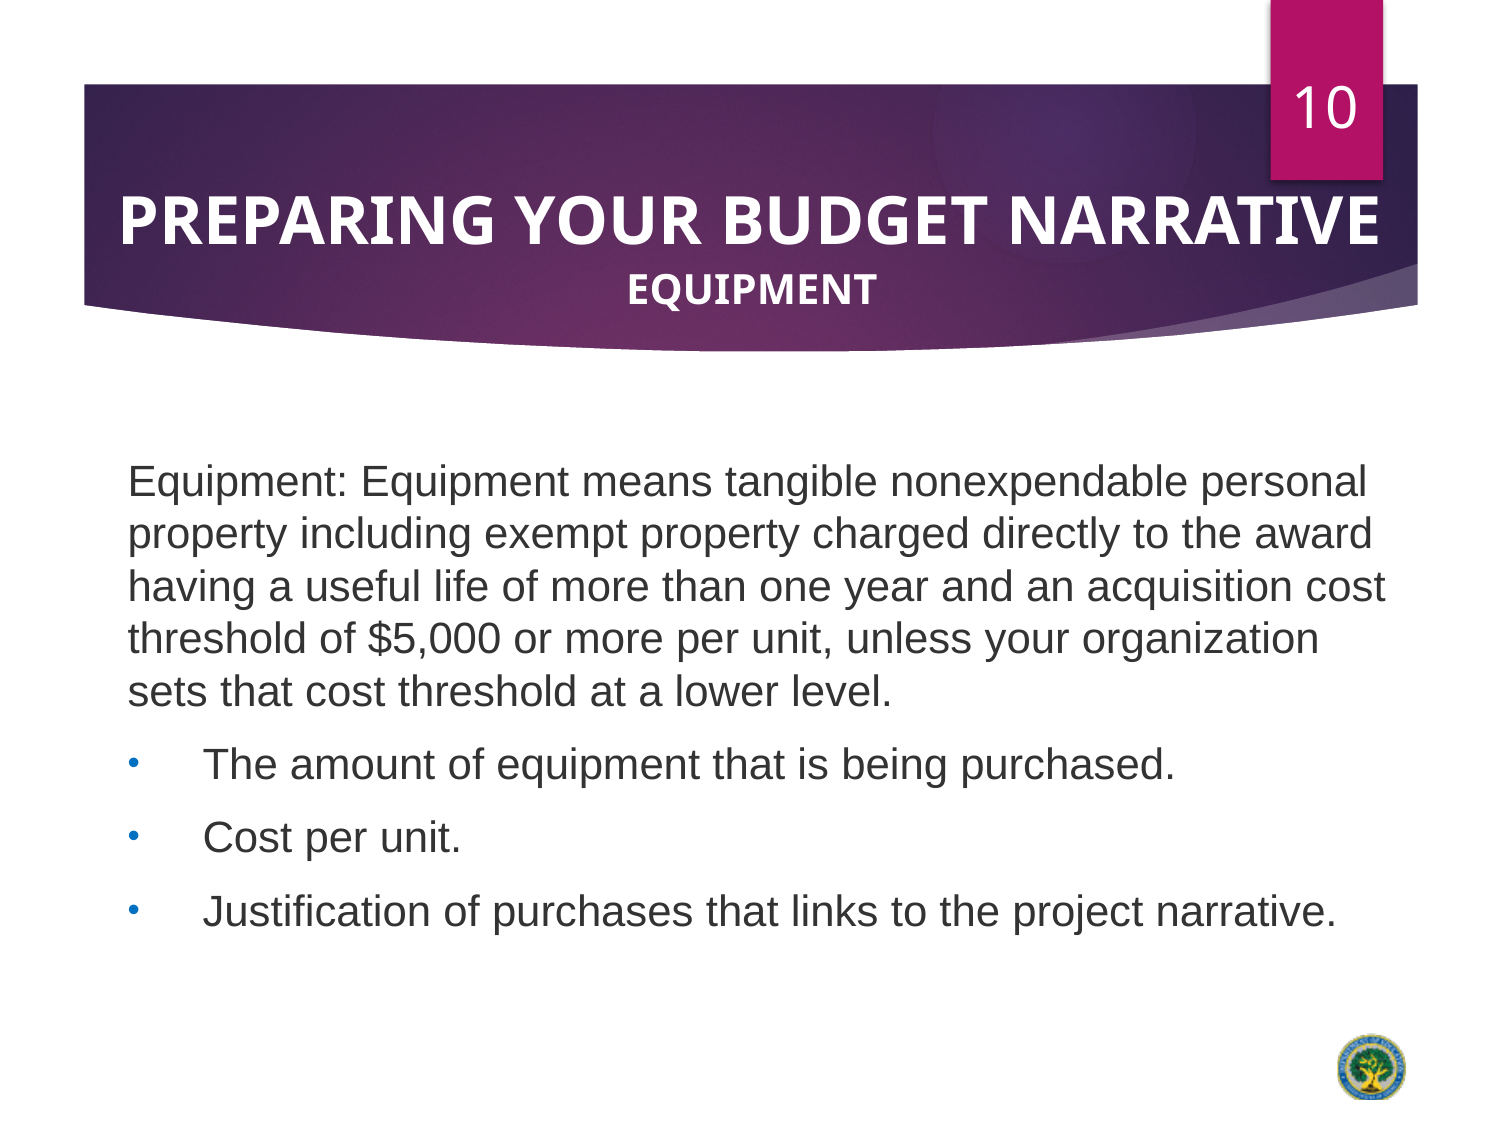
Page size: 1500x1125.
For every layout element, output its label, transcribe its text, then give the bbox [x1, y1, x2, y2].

list Equipment: Equipment means tangible nonexpendable personal property including exempt property charged directly to the award having a useful life of more than one year and an acquisition cost threshold of $5,000 or more per unit, unless your organization sets that cost threshold at a lower level. The amount of equipment that is being purchased. Cost per unit. Justification of purchases that links to the project narrative. [75, 445, 1425, 975]
list Equipment [75, 254, 1425, 338]
text_box 10 [1262, 62, 1388, 148]
title Preparing your Budget Narrative [75, 170, 1425, 254]
